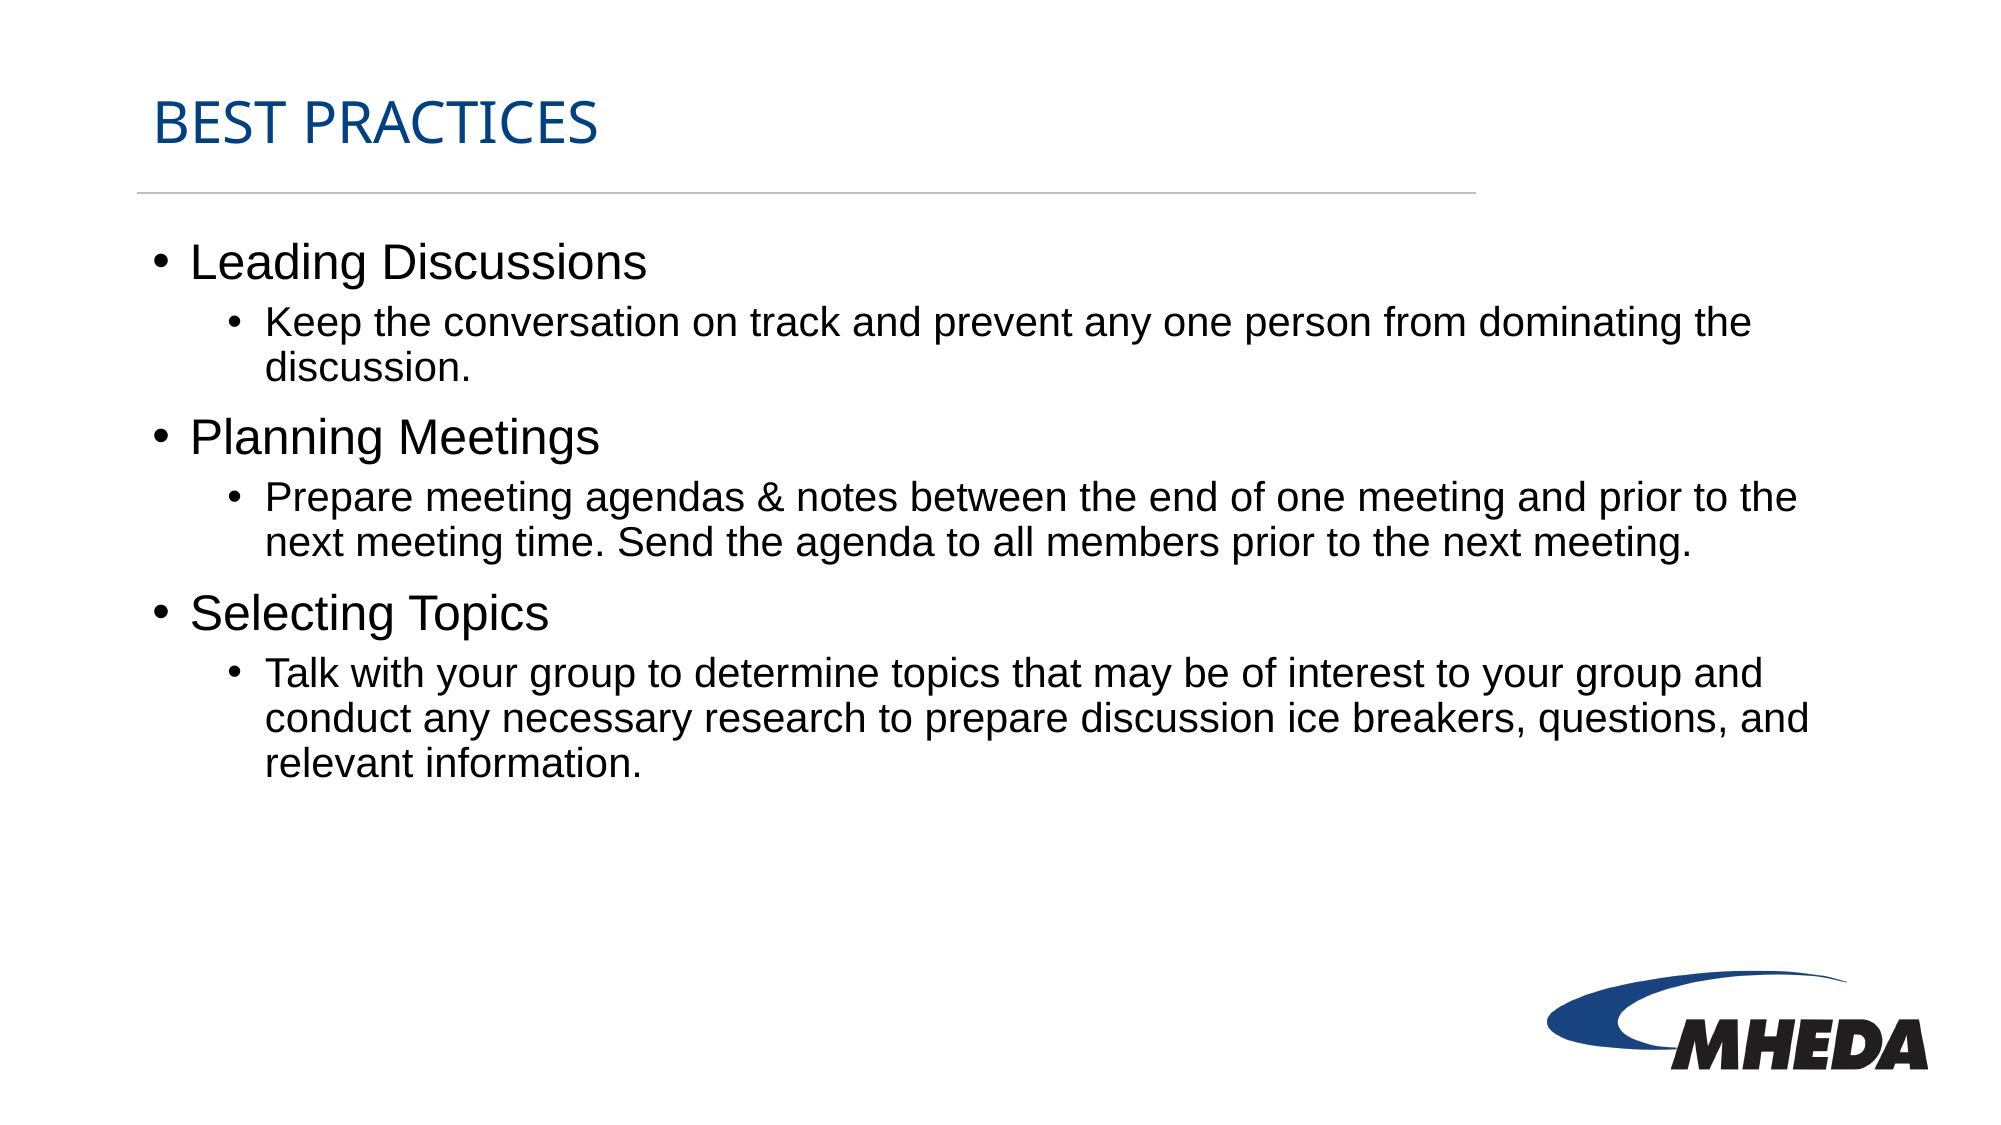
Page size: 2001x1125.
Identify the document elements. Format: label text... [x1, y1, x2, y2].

picture [1546, 970, 1930, 1070]
list Leading Discussions Keep the conversation on track and prevent any one person from dominating the discussion. Planning Meetings Prepare meeting agendas & notes between the end of one meeting and prior to the next meeting time. Send the agenda to all members prior to the next meeting. Selecting Topics Talk with your group to determine topics that may be of interest to your group and conduct any necessary research to prepare discussion ice breakers, questions, and relevant information. [137, 228, 1863, 1003]
title Best practices [137, 59, 1863, 190]
